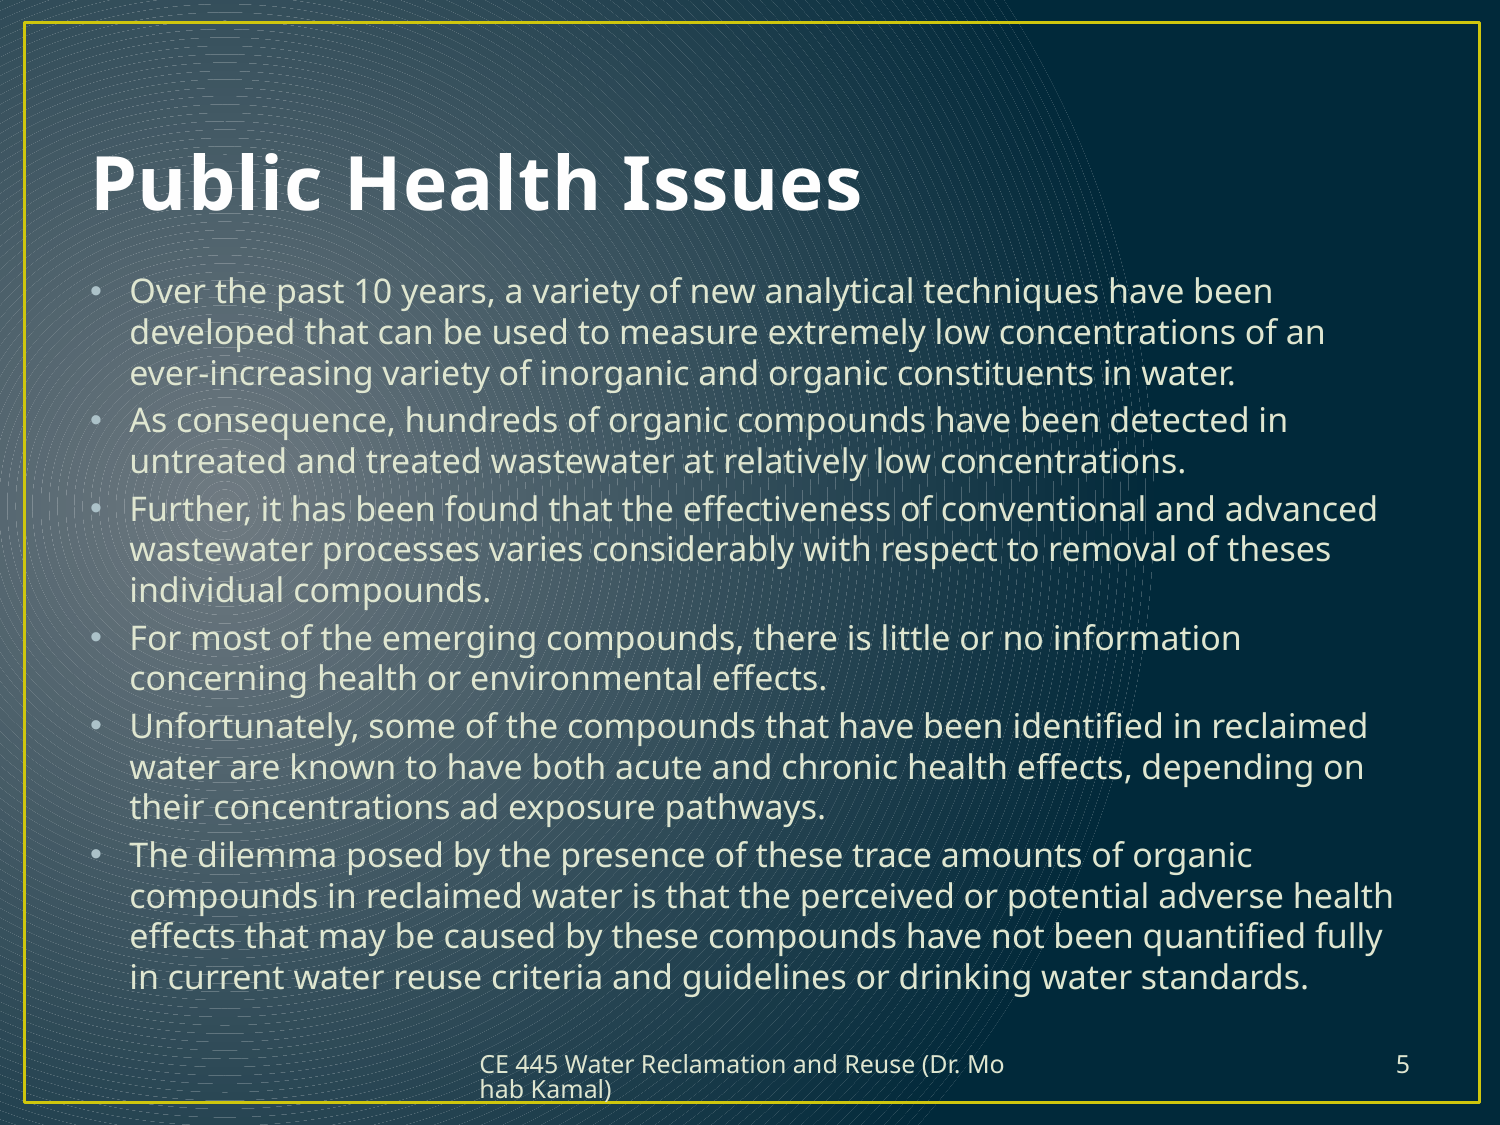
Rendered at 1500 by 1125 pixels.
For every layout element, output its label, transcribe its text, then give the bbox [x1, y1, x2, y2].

footer CE 445 Water Reclamation and Reuse (Dr. Mohab Kamal) [464, 1035, 1036, 1096]
title Public Health Issues [75, 45, 1425, 233]
list Over the past 10 years, a variety of new analytical techniques have been developed that can be used to measure extremely low concentrations of an ever-increasing variety of inorganic and organic constituents in water. As consequence, hundreds of organic compounds have been detected in untreated and treated wastewater at relatively low concentrations. Further, it has been found that the effectiveness of conventional and advanced wastewater processes varies considerably with respect to removal of theses individual compounds. For most of the emerging compounds, there is little or no information concerning health or environmental effects. Unfortunately, some of the compounds that have been identified in reclaimed water are known to have both acute and chronic health effects, depending on their concentrations ad exposure pathways. The dilemma posed by the presence of these trace amounts of organic compounds in reclaimed water is that the perceived or potential adverse health effects that may be caused by these compounds have not been quantified fully in current water reuse criteria and guidelines or drinking water standards. [75, 262, 1425, 1005]
slide_number 5 [1074, 1035, 1425, 1096]
